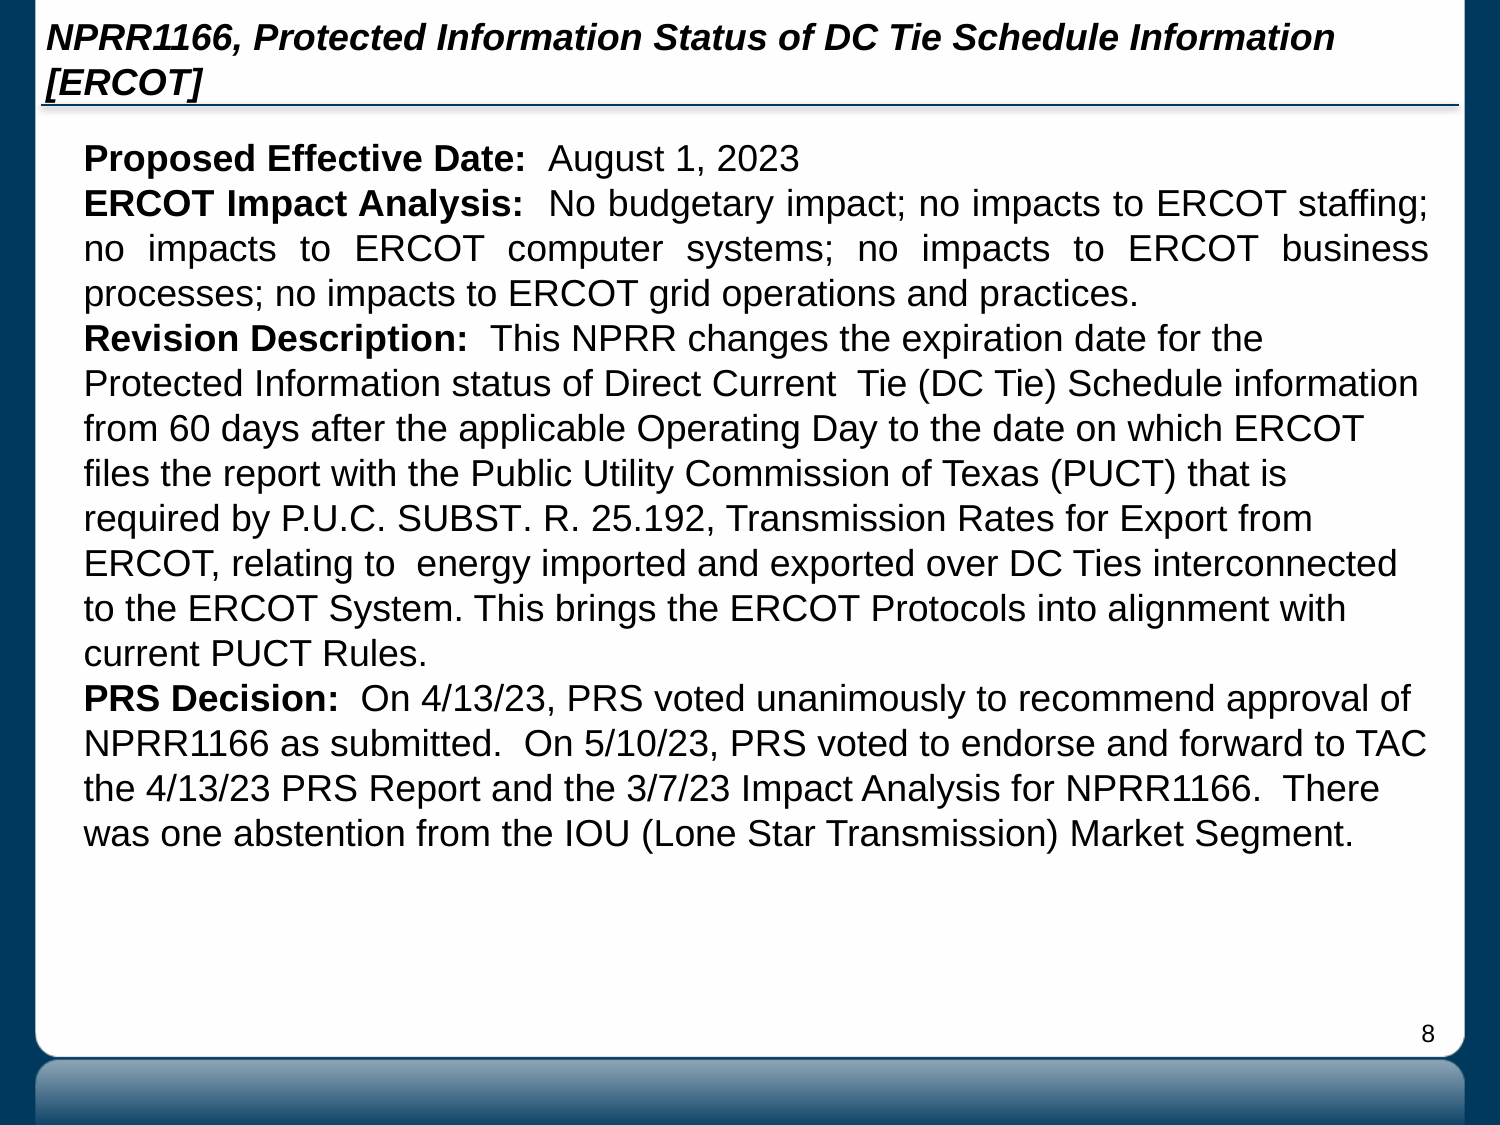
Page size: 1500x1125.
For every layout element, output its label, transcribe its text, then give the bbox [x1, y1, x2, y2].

text_box Proposed Effective Date: August 1, 2023 ERCOT Impact Analysis: No budgetary impact; no impacts to ERCOT staffing; no impacts to ERCOT computer systems; no impacts to ERCOT business processes; no impacts to ERCOT grid operations and practices. Revision Description: This NPRR changes the expiration date for the Protected Information status of Direct Current Tie (DC Tie) Schedule information from 60 days after the applicable Operating Day to the date on which ERCOT files the report with the Public Utility Commission of Texas (PUCT) that is required by P.U.C. Subst. R. 25.192, Transmission Rates for Export from ERCOT, relating to energy imported and exported over DC Ties interconnected to the ERCOT System. This brings the ERCOT Protocols into alignment with current PUCT Rules. PRS Decision: On 4/13/23, PRS voted unanimously to recommend approval of NPRR1166 as submitted. On 5/10/23, PRS voted to endorse and forward to TAC the 4/13/23 PRS Report and the 3/7/23 Impact Analysis for NPRR1166. There was one abstention from the IOU (Lone Star Transmission) Market Segment. [31, 126, 1444, 862]
picture [35, 0, 1465, 1125]
title NPRR1166, Protected Information Status of DC Tie Schedule Information [ERCOT] [31, 20, 1464, 97]
